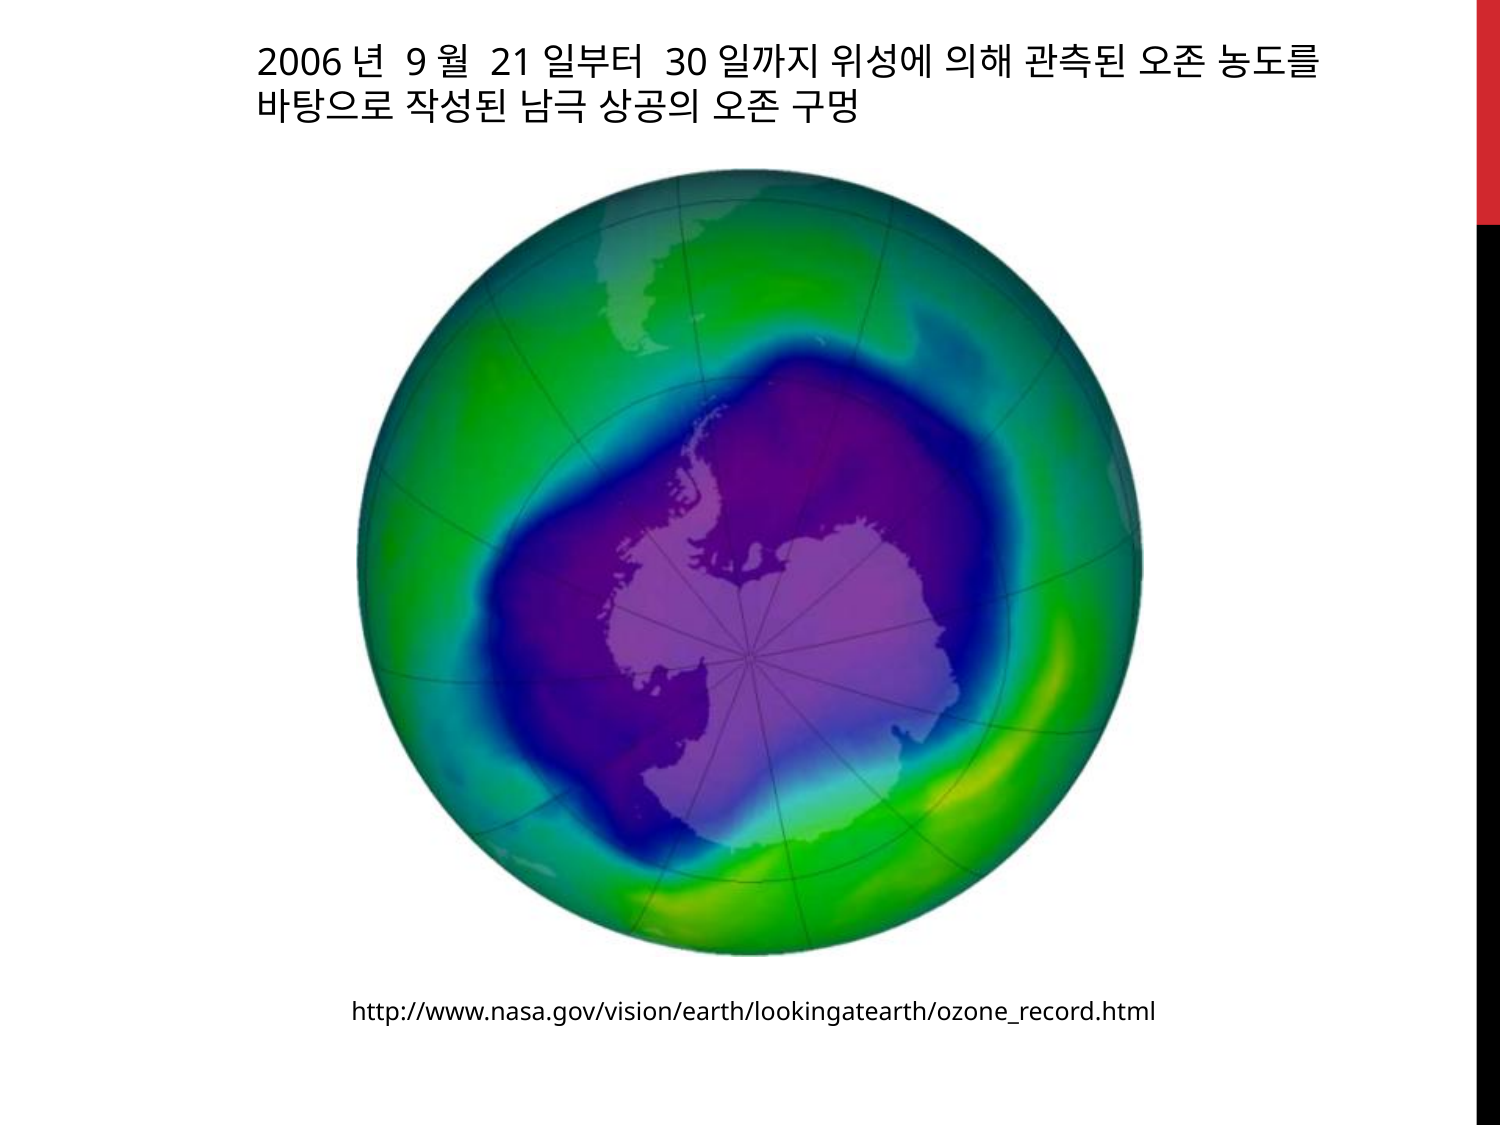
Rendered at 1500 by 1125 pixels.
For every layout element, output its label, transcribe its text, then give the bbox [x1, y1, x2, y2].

text_box http://www.nasa.gov/vision/earth/lookingatearth/ozone_record.html [336, 988, 1326, 1033]
picture [355, 168, 1145, 957]
text_box 2006년 9월 21일부터 30일까지 위성에 의해 관측된 오존 농도를 바탕으로 작성된 남극 상공의 오존 구멍 [242, 30, 1365, 136]
